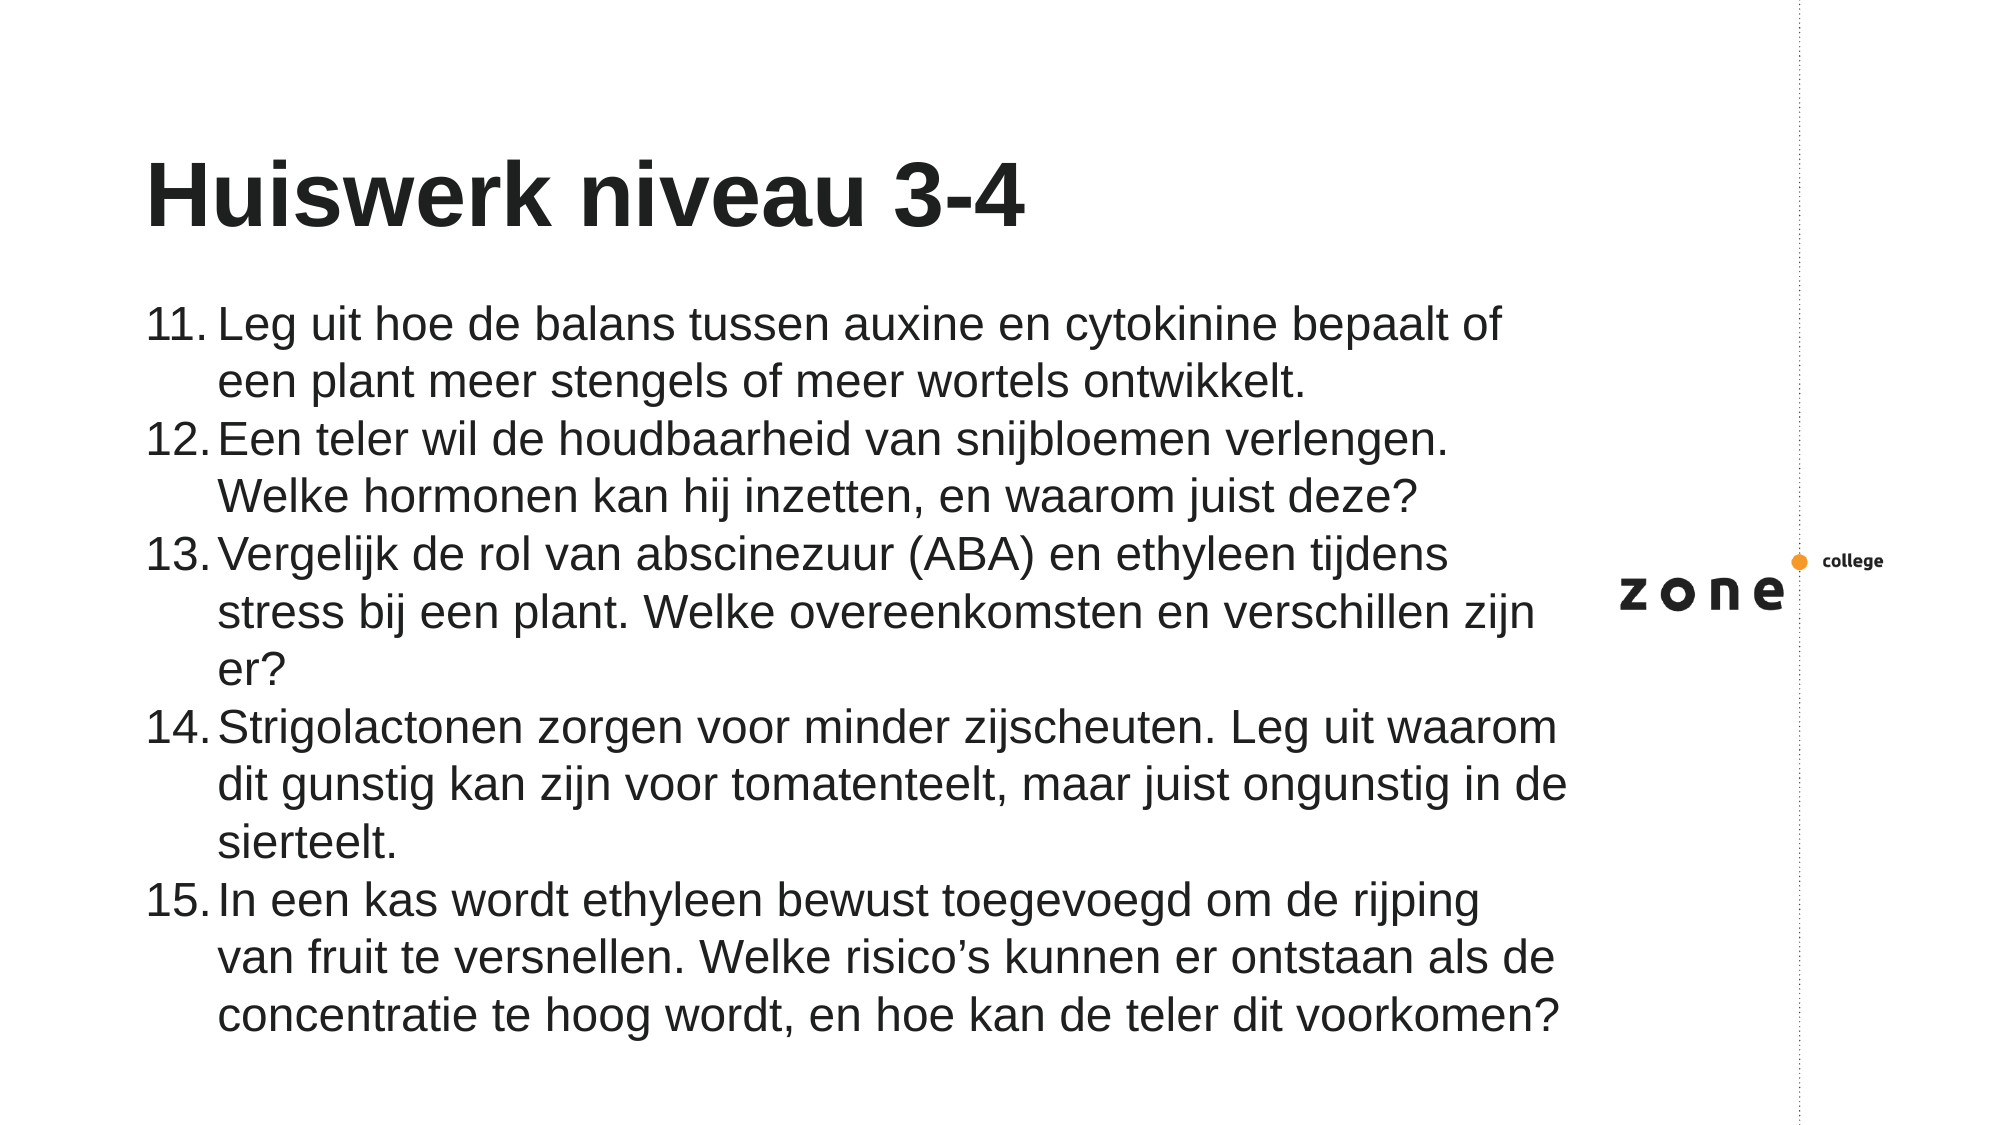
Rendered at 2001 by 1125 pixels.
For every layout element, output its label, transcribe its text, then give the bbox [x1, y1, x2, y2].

title Huiswerk niveau 3-4 [145, 147, 1647, 312]
picture [1596, 0, 2001, 1125]
list Leg uit hoe de balans tussen auxine en cytokinine bepaalt of een plant meer stengels of meer wortels ontwikkelt. Een teler wil de houdbaarheid van snijbloemen verlengen. Welke hormonen kan hij inzetten, en waarom juist deze? Vergelijk de rol van abscinezuur (ABA) en ethyleen tijdens stress bij een plant. Welke overeenkomsten en verschillen zijn er? Strigolactonen zorgen voor minder zijscheuten. Leg uit waarom dit gunstig kan zijn voor tomatenteelt, maar juist ongunstig in de sierteelt. In een kas wordt ethyleen bewust toegevoegd om de rijping van fruit te versnellen. Welke risico’s kunnen er ontstaan als de concentratie te hoog wordt, en hoe kan de teler dit voorkomen? [145, 292, 1572, 1070]
